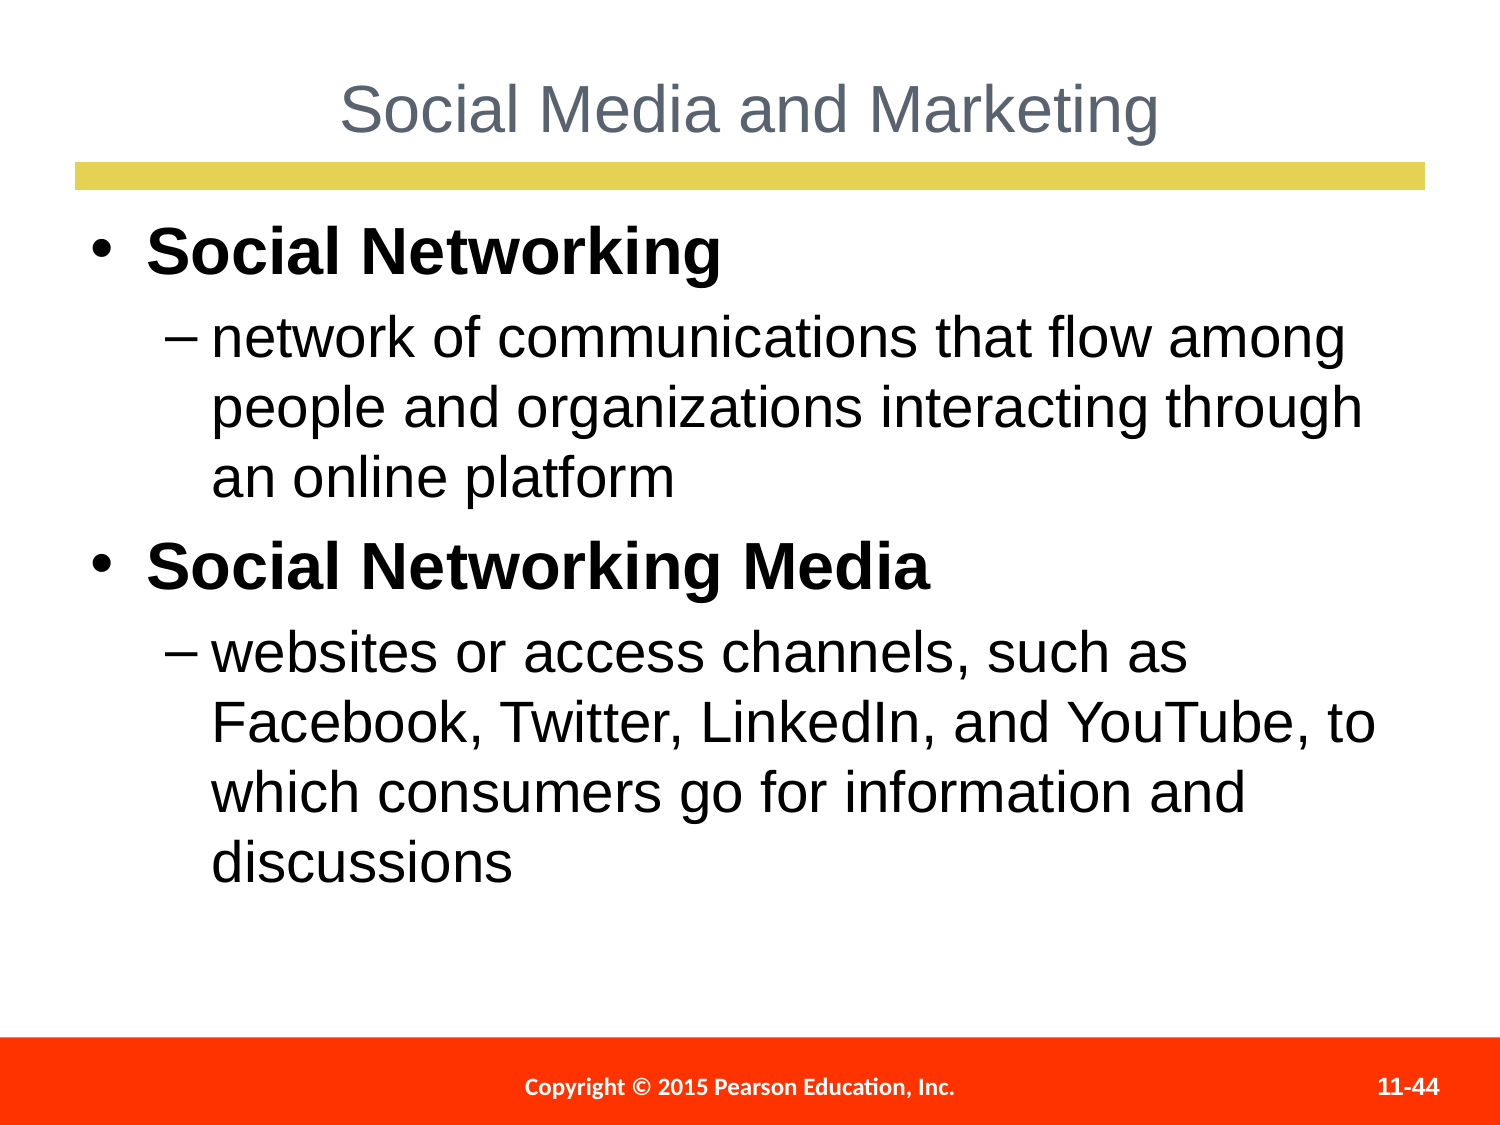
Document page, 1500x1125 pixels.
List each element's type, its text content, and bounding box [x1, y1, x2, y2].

title Social Media and Marketing [74, 12, 1426, 199]
list Social Networking network of communications that flow among people and organizations interacting through an online platform Social Networking Media websites or access channels, such as Facebook, Twitter, LinkedIn, and YouTube, to which consumers go for information and discussions [74, 199, 1426, 1006]
